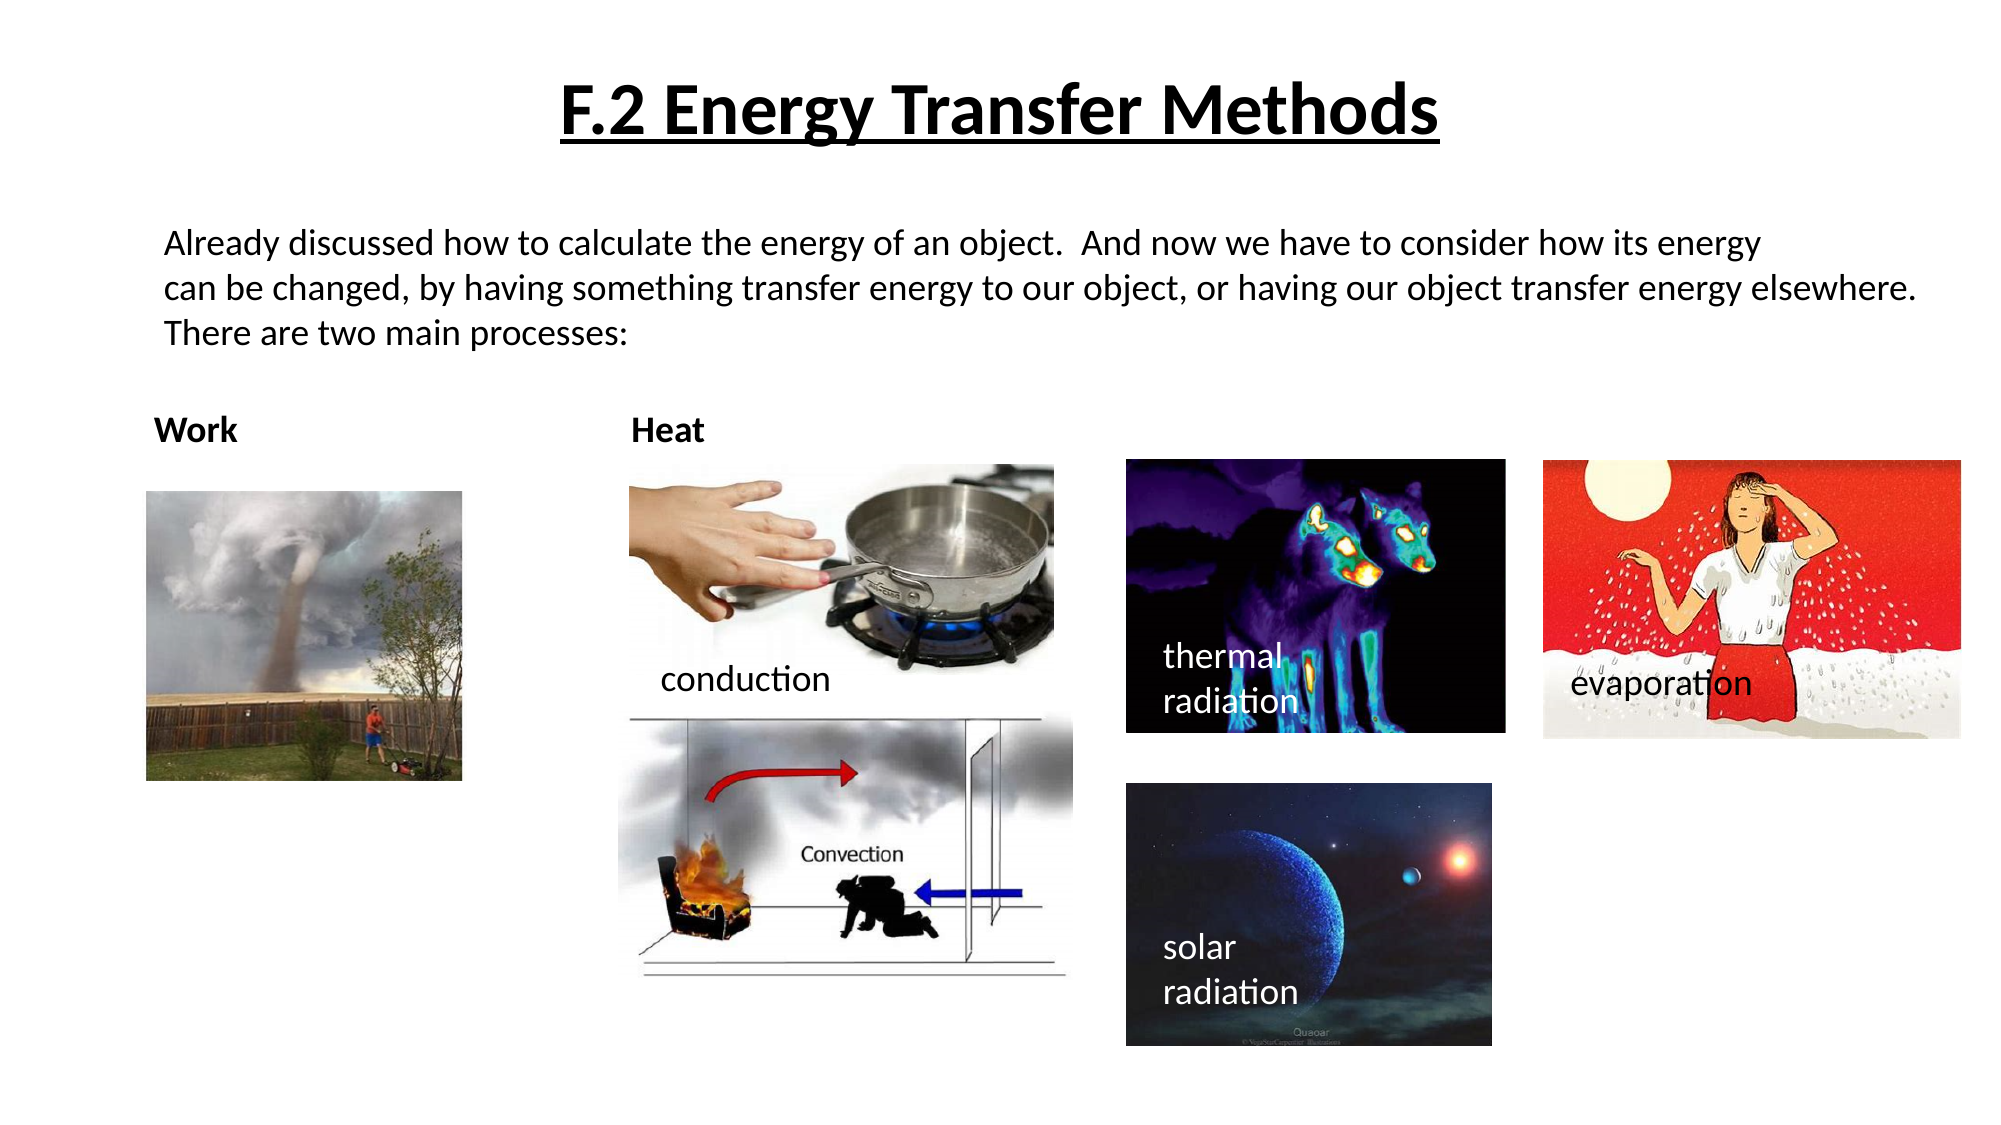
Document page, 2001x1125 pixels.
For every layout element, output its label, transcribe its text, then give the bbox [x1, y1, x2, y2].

title F.2 Energy Transfer Methods [249, 56, 1750, 159]
text_box conduction [645, 677, 847, 707]
picture [618, 711, 1077, 980]
picture [142, 488, 467, 787]
text_box Heat [616, 397, 721, 458]
text_box Work [139, 397, 253, 458]
text_box Already discussed how to calculate the energy of an object. And now we have to consider how its energy can be changed, by having something transfer energy to our object, or having our object transfer energy elsewhere. There are two main processes: [148, 210, 1943, 361]
picture [1125, 780, 1492, 1049]
picture [1125, 458, 1506, 733]
picture [617, 464, 1066, 677]
picture [1534, 452, 1965, 740]
